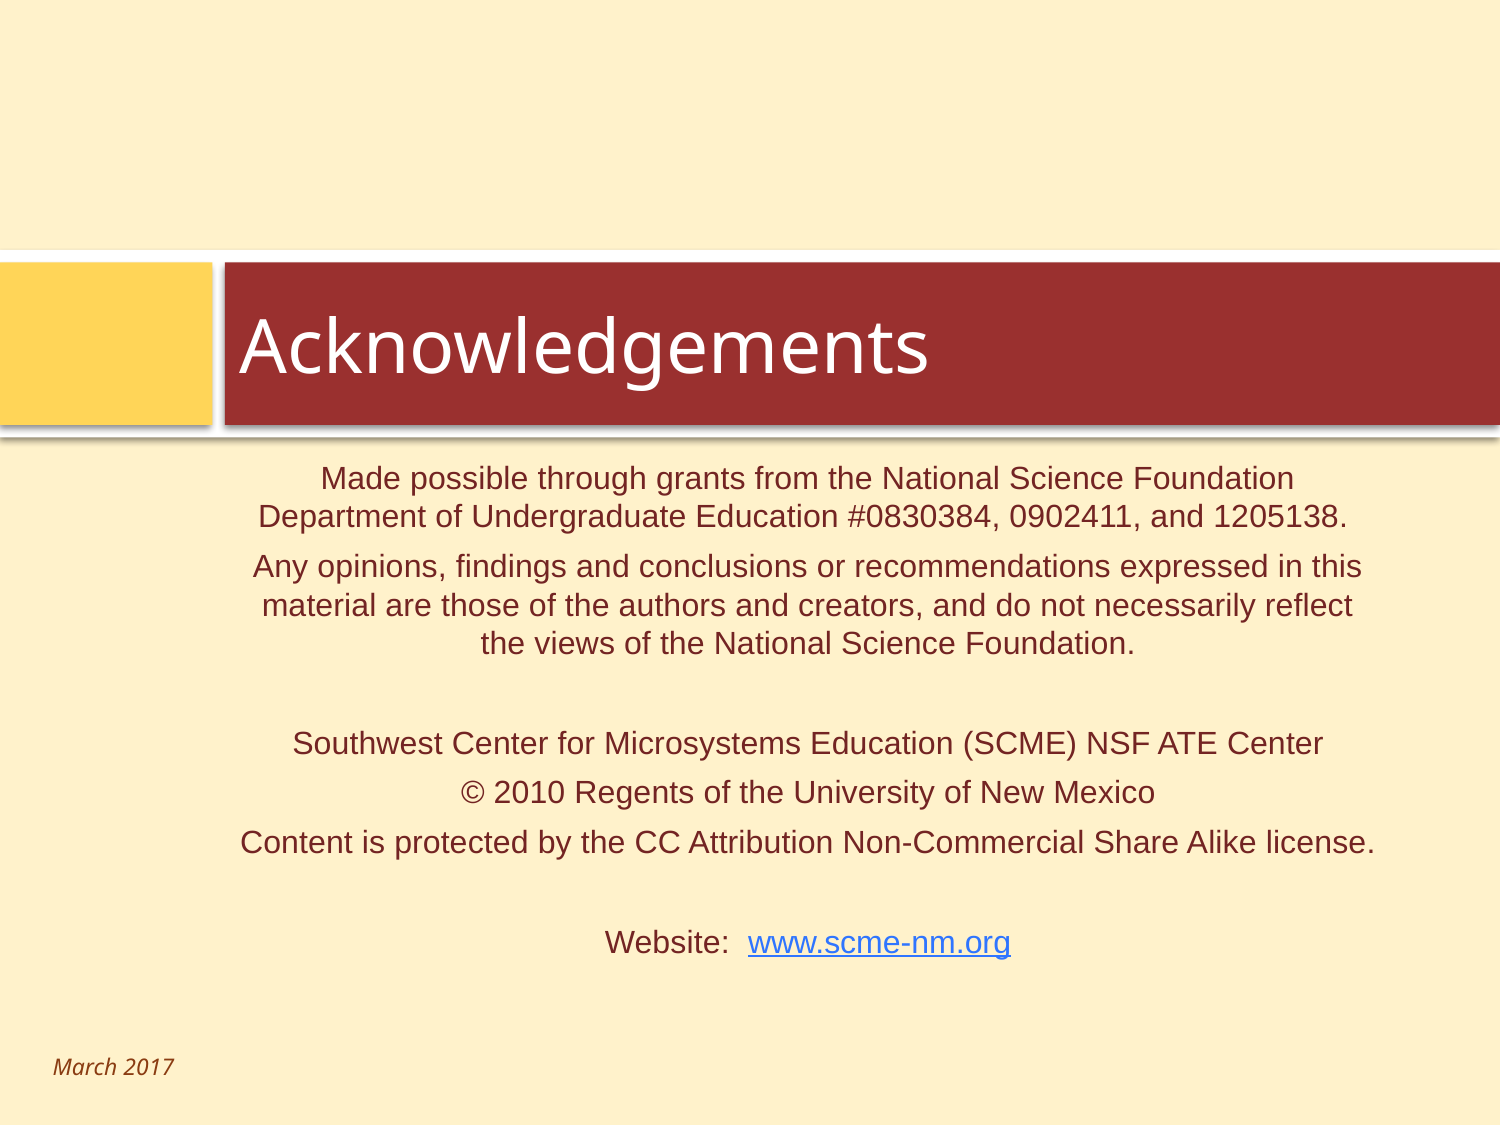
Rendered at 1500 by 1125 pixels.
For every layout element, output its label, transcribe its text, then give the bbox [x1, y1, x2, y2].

text_box March 2017 [37, 1045, 190, 1088]
title Acknowledgements [225, 262, 1475, 425]
list Made possible through grants from the National Science Foundation Department of Undergraduate Education #0830384, 0902411, and 1205138. Any opinions, findings and conclusions or recommendations expressed in this material are those of the authors and creators, and do not necessarily reflect the views of the National Science Foundation. Southwest Center for Microsystems Education (SCME) NSF ATE Center © 2010 Regents of the University of New Mexico Content is protected by the CC Attribution Non-Commercial Share Alike license. Website: www.scme-nm.org [225, 450, 1394, 1050]
